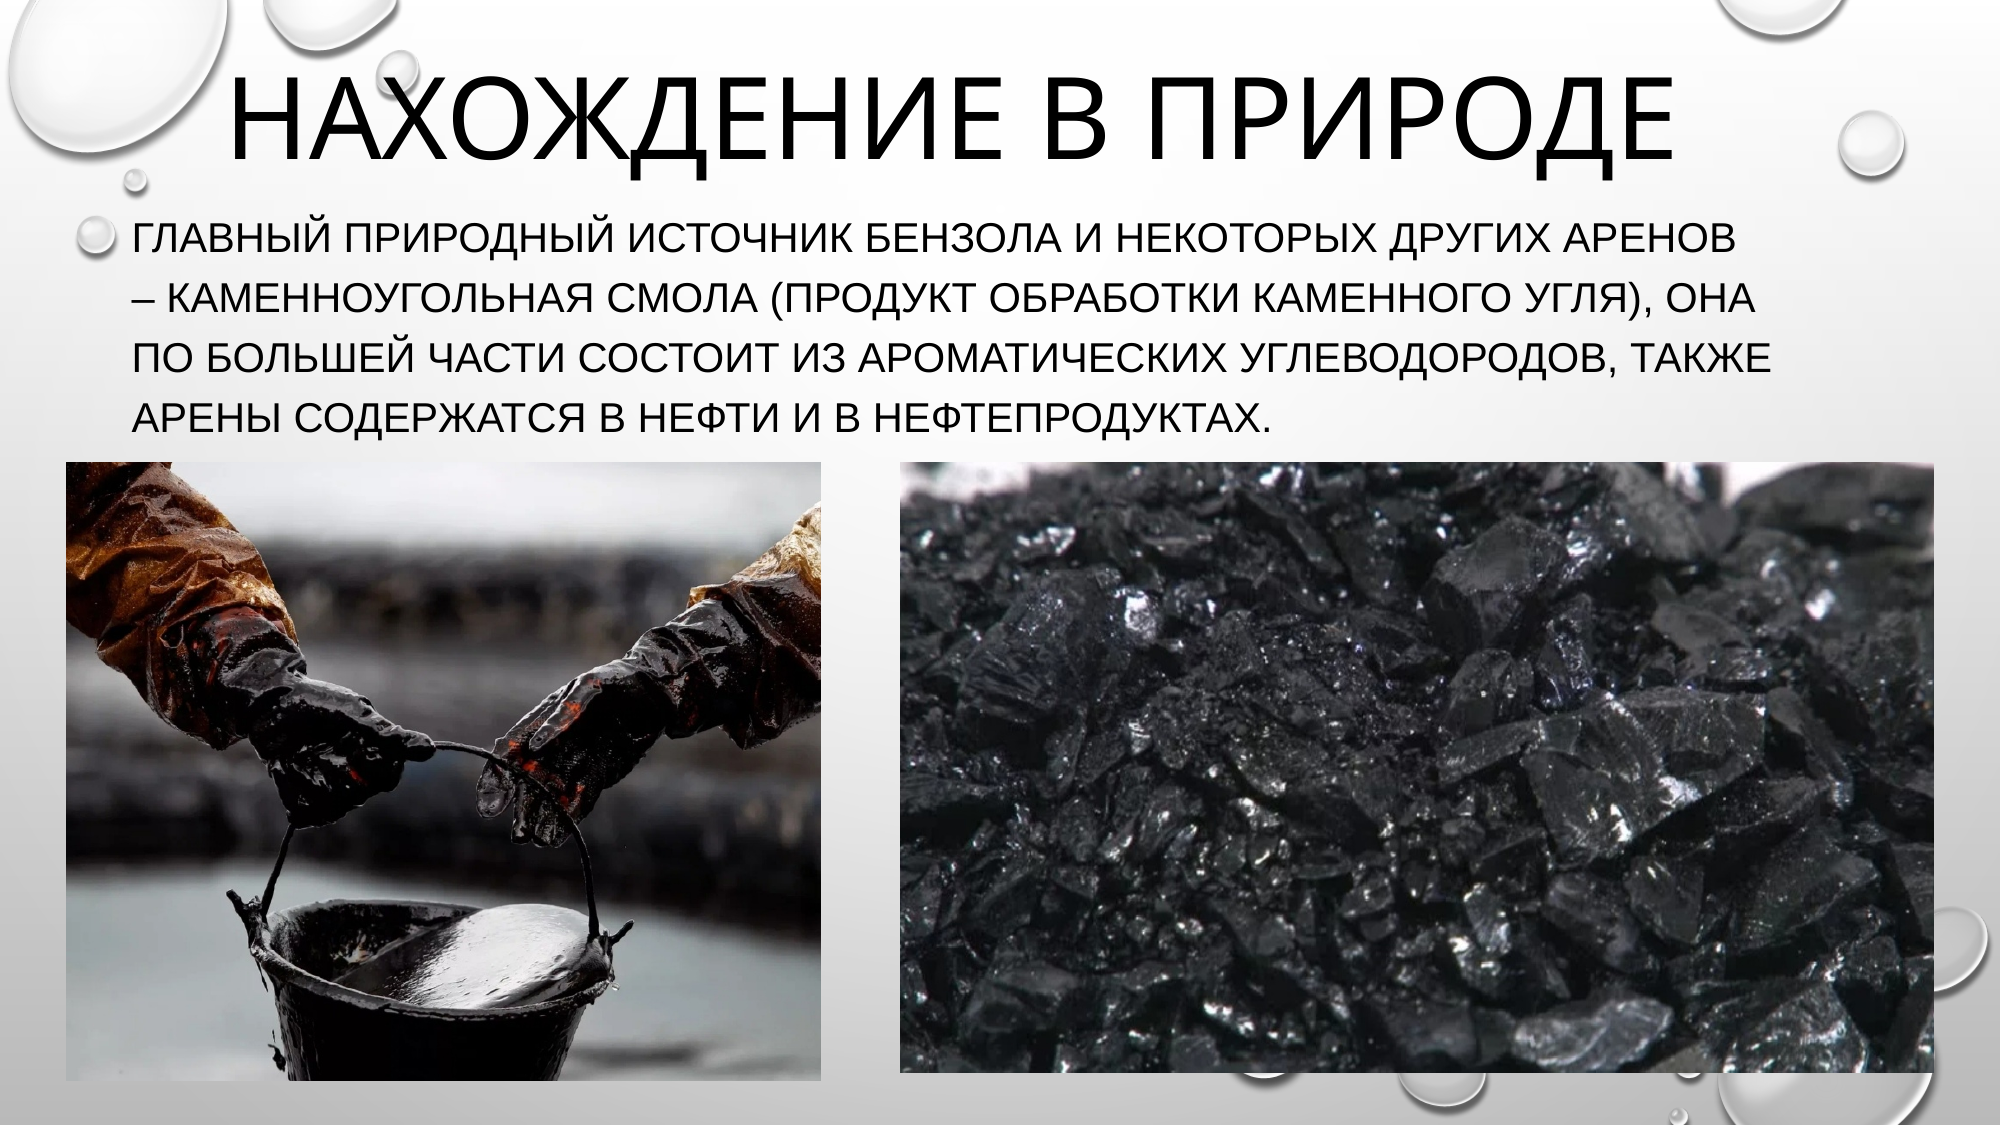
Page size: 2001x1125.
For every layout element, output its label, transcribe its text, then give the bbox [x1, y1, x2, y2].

list Главный природный источник бензола и некоторых других аренов – каменноугольная смолА (продукт обработки каменного угля), она по большей части состоит из ароматических углеводородов, Также арены содержатся в нефти и в нефтепродуктаХ. [116, 193, 1817, 489]
title Нахождение в природе [116, 52, 1817, 193]
picture [0, 0, 2000, 1125]
